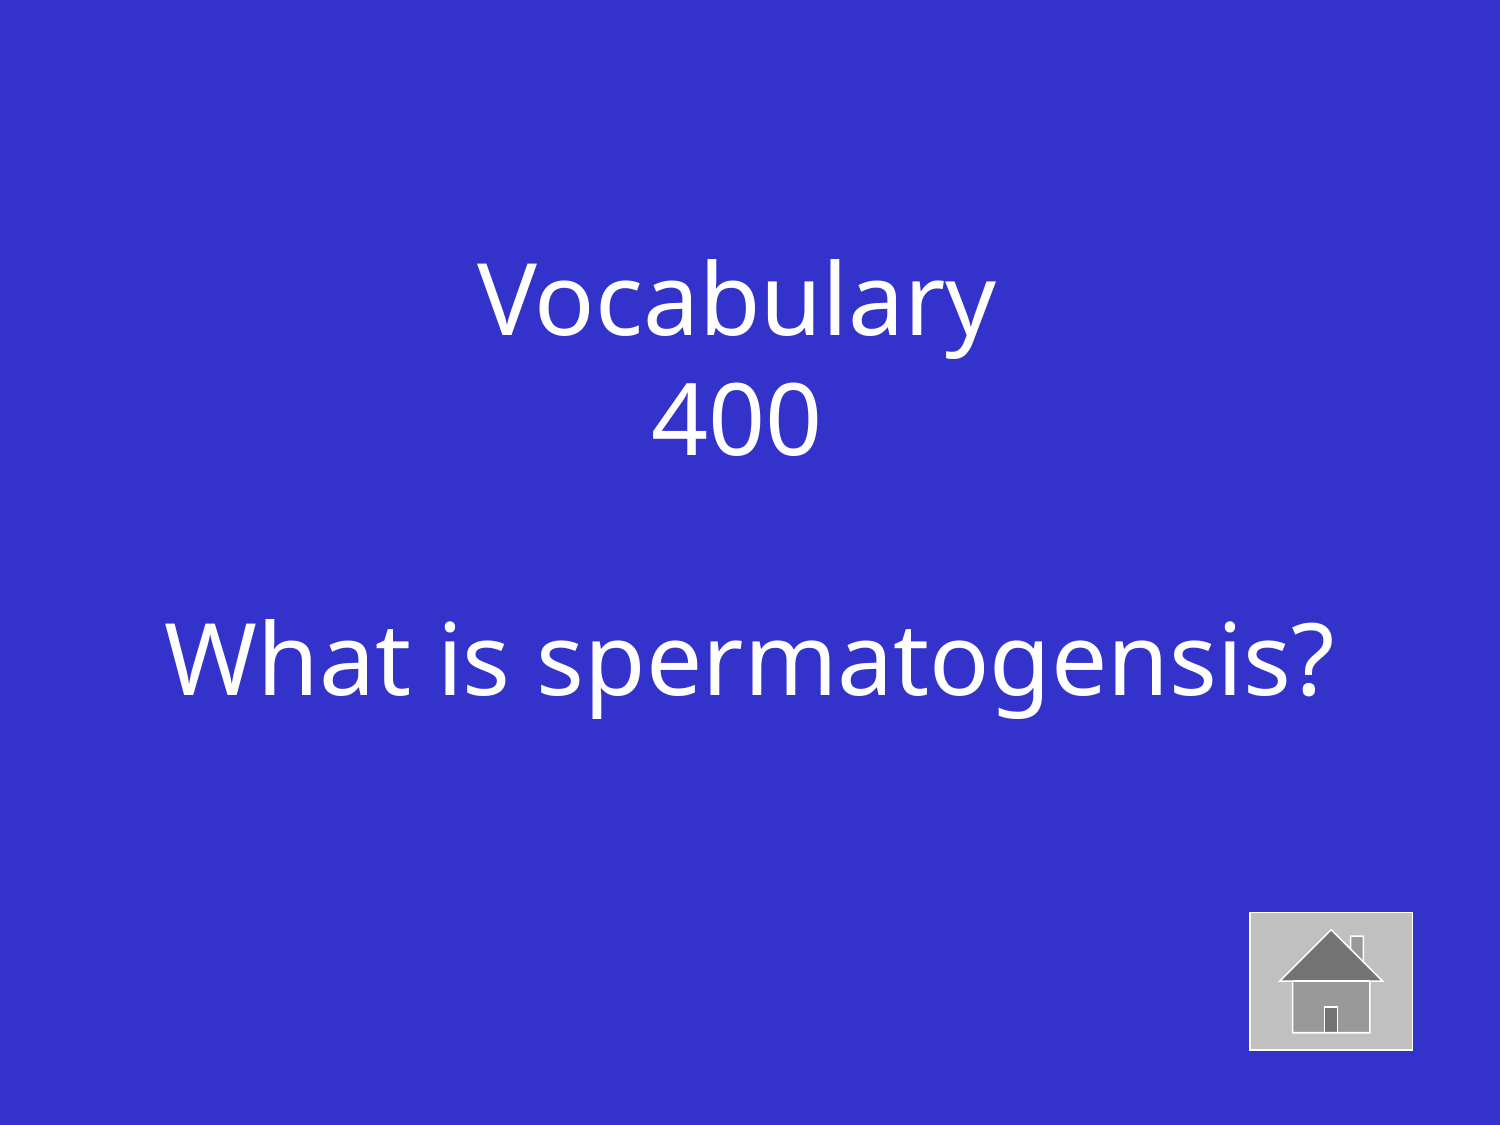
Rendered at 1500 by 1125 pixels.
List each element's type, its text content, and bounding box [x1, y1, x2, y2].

title Vocabulary 400 What is spermatogensis? [112, 237, 1388, 713]
text_box [1249, 912, 1413, 1050]
